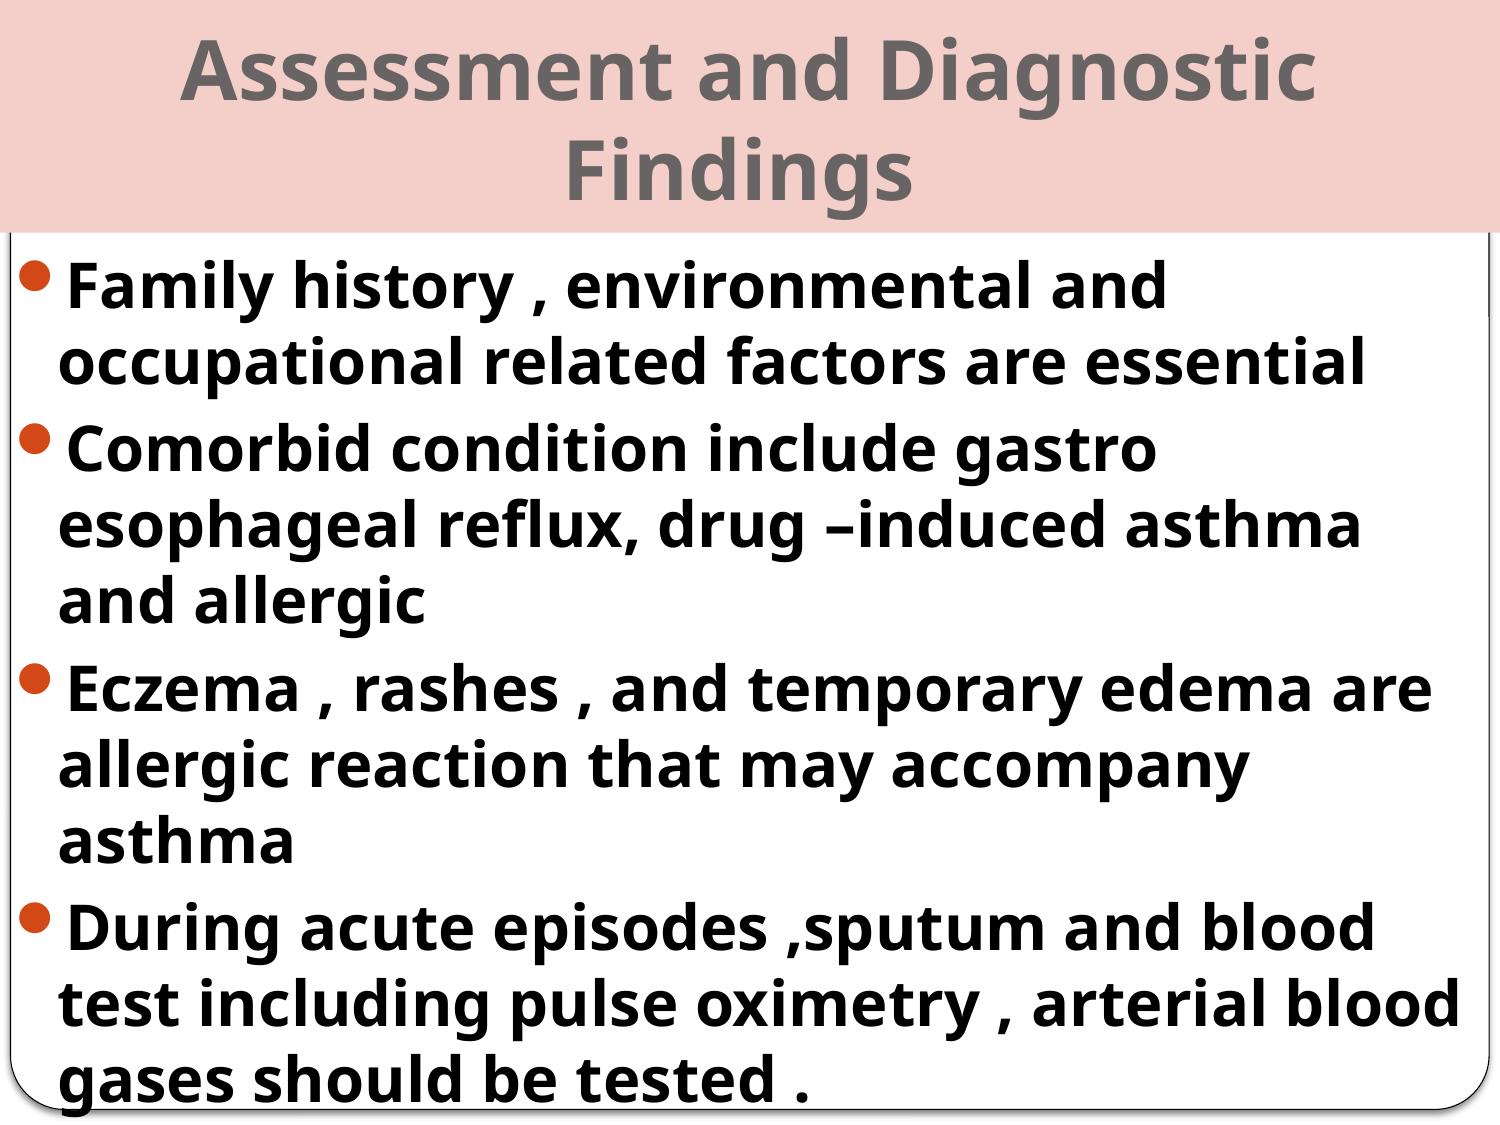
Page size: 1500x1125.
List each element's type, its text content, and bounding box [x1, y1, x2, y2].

list Family history , environmental and occupational related factors are essential Comorbid condition include gastro esophageal reflux, drug –induced asthma and allergic Eczema , rashes , and temporary edema are allergic reaction that may accompany asthma During acute episodes ,sputum and blood test including pulse oximetry , arterial blood gases should be tested . [0, 237, 1500, 1125]
title Assessment and Diagnostic Findings [0, 0, 1500, 233]
